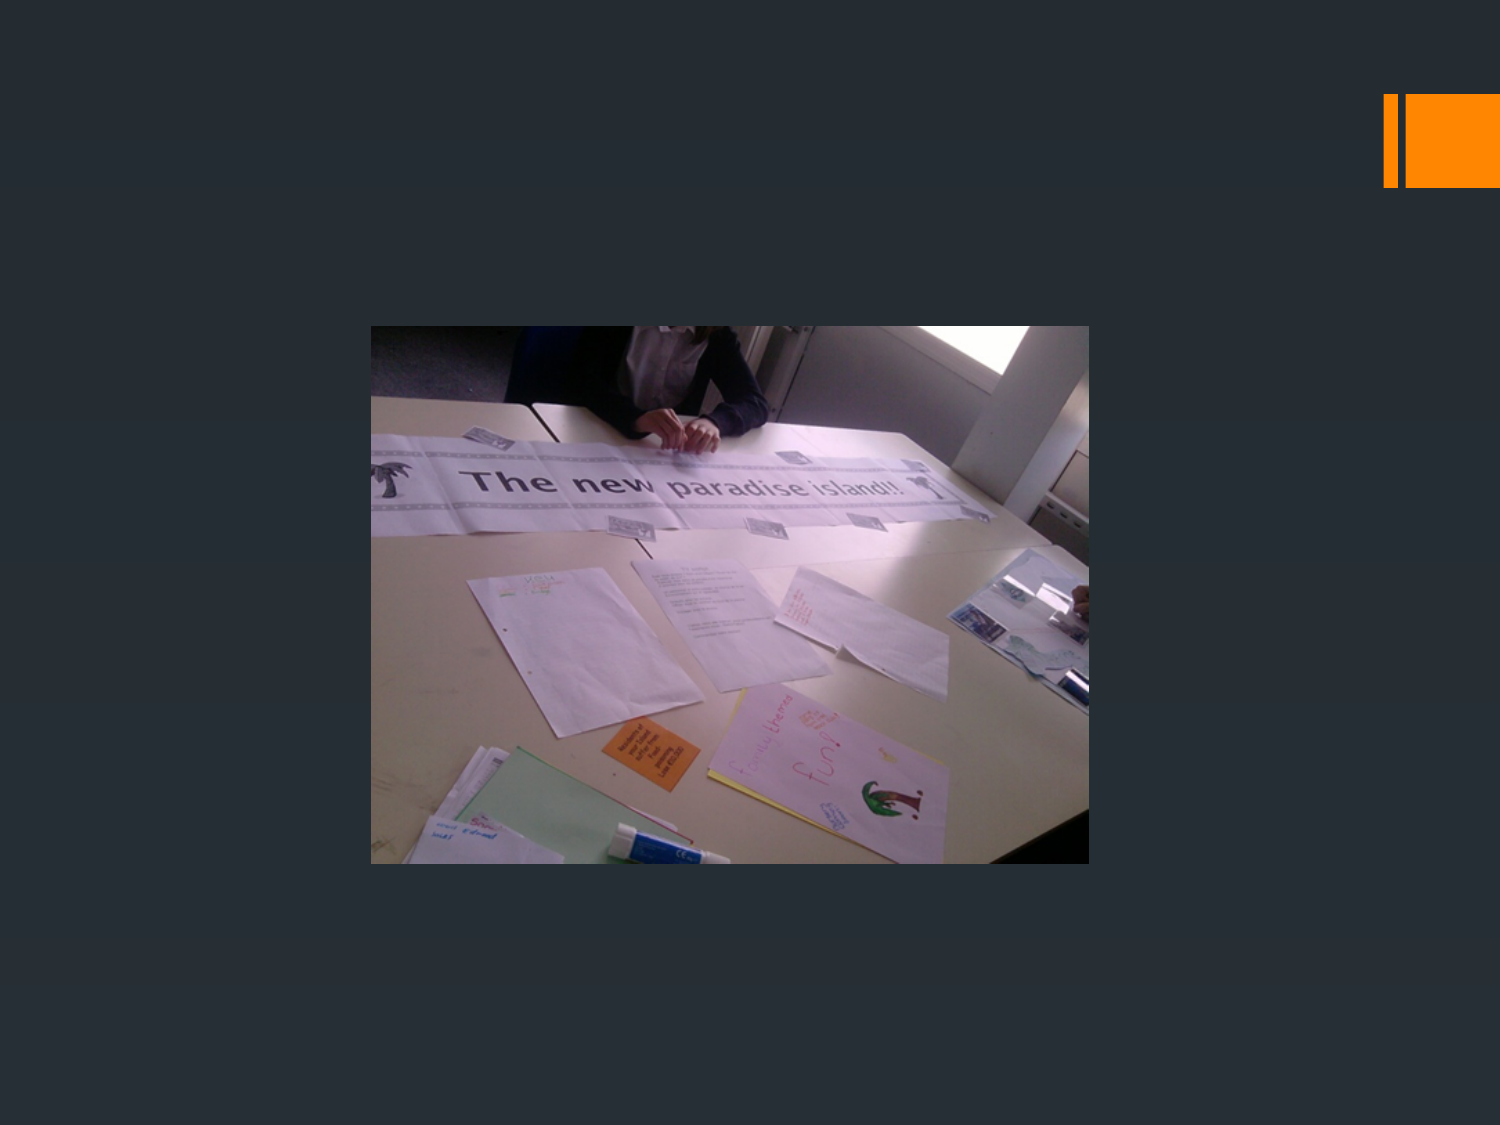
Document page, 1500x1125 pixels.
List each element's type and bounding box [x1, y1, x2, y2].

list [371, 325, 1090, 865]
